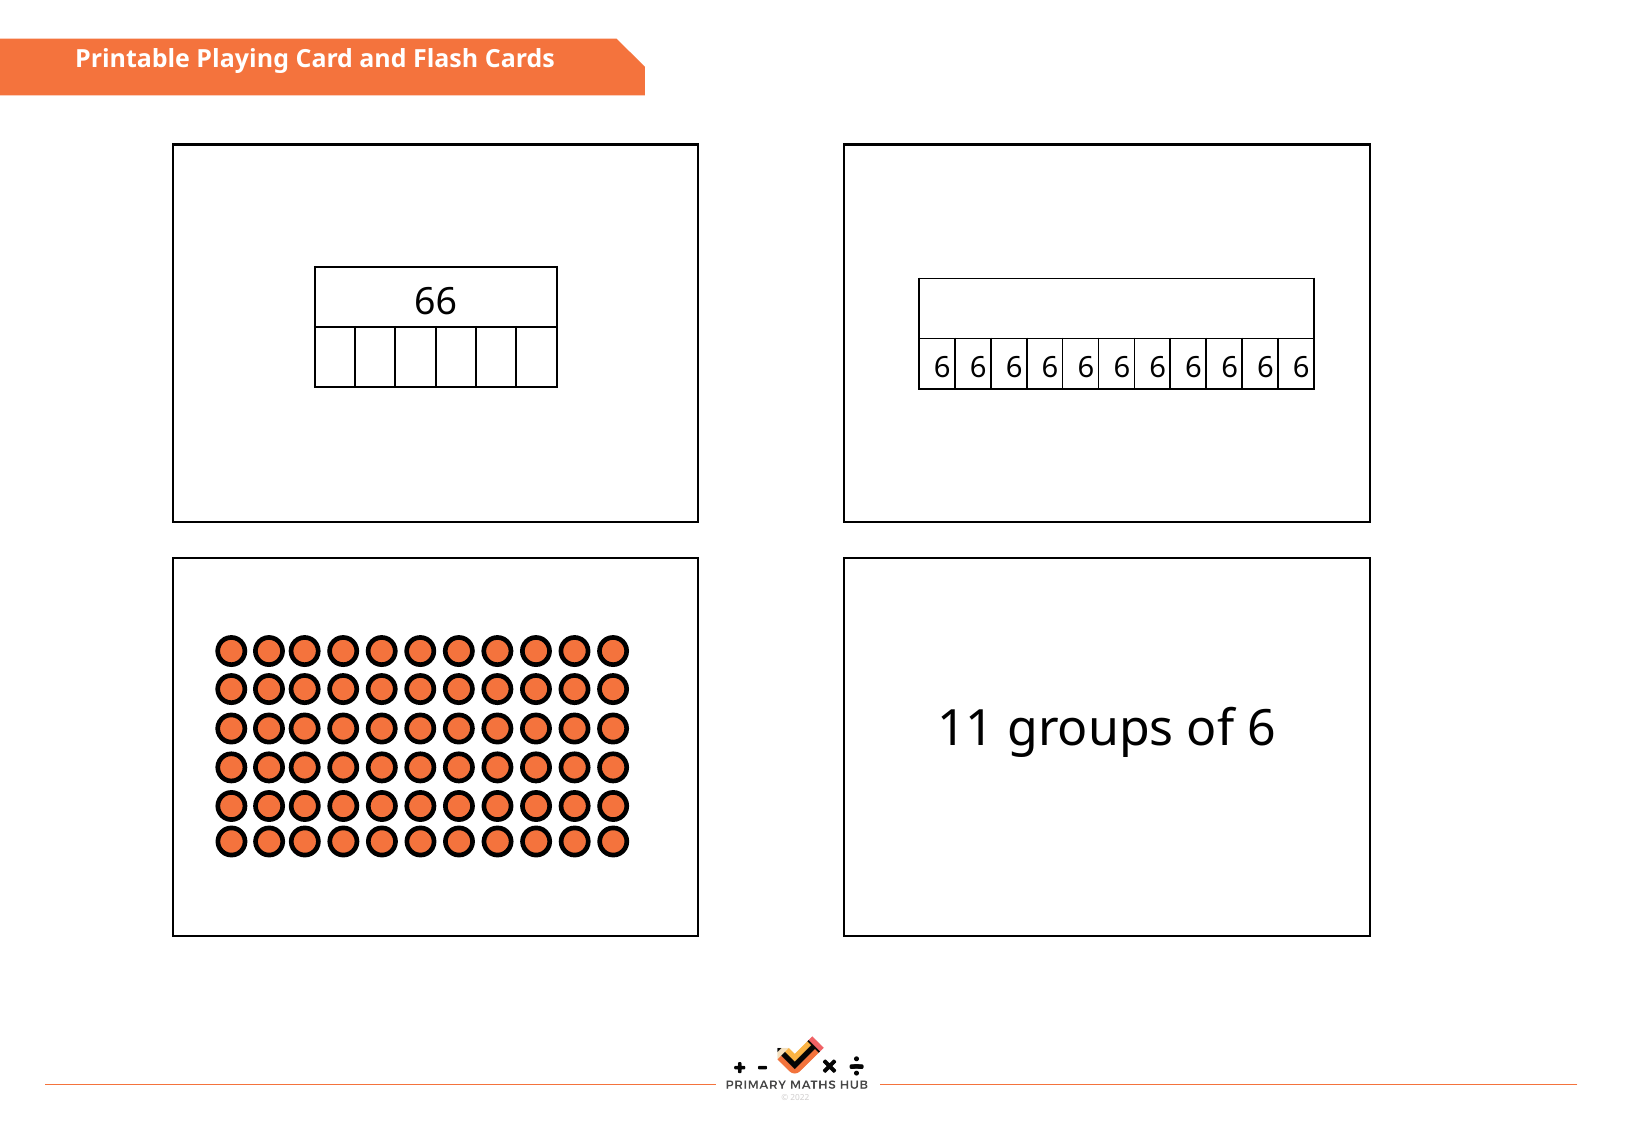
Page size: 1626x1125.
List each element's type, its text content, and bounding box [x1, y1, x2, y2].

text_box [254, 791, 284, 821]
text_box [328, 826, 359, 857]
text_box [559, 791, 590, 821]
table_cell 6 [1207, 339, 1241, 388]
text_box [482, 636, 513, 666]
table_cell 6 [1028, 339, 1062, 388]
table_cell 6 [1135, 339, 1169, 388]
text_box [559, 713, 590, 744]
text_box [444, 713, 474, 744]
table_cell [396, 328, 435, 386]
text_box [216, 752, 247, 783]
text_box [405, 636, 435, 666]
text_box [521, 713, 551, 744]
table_cell [517, 328, 556, 386]
text_box [559, 674, 590, 704]
text_box [216, 826, 247, 857]
text_box [367, 752, 397, 783]
table_header [920, 279, 1313, 338]
text_box [444, 752, 474, 783]
text_box [521, 636, 551, 666]
text_box [254, 752, 284, 783]
text_box [560, 826, 590, 857]
text_box [367, 674, 397, 704]
text_box [328, 791, 358, 821]
text_box [328, 752, 358, 783]
text_box [444, 636, 474, 666]
text_box [843, 557, 1371, 937]
table_cell 6 [992, 339, 1026, 388]
text_box [254, 674, 284, 704]
table_cell 6 [1099, 339, 1134, 388]
table_cell 6 [1243, 339, 1277, 388]
text_box [254, 636, 284, 666]
text_box [172, 557, 699, 937]
text_box [444, 826, 474, 857]
text_box [290, 826, 320, 857]
table_cell [477, 328, 515, 386]
text_box [482, 752, 513, 783]
text_box [482, 791, 513, 821]
text_box [289, 713, 320, 744]
text_box [254, 713, 284, 744]
text_box [367, 826, 397, 857]
table_cell 6 [956, 339, 990, 388]
text_box [254, 826, 284, 857]
text_box [290, 752, 320, 783]
text_box [559, 636, 590, 666]
text_box [328, 713, 358, 744]
text_box [289, 636, 320, 666]
text_box [598, 826, 628, 857]
text_box [405, 713, 435, 744]
text_box [598, 674, 628, 704]
text_box [367, 636, 397, 666]
text_box [367, 713, 397, 744]
text_box [444, 791, 474, 821]
table_cell [316, 328, 354, 386]
text_box [216, 791, 247, 821]
text_box [521, 826, 551, 857]
text_box [405, 674, 435, 704]
text_box [521, 674, 551, 704]
text_box [216, 713, 246, 744]
text_box [521, 752, 551, 783]
text_box [328, 636, 358, 666]
table_cell 6 [920, 339, 954, 388]
picture [722, 1034, 872, 1094]
table_cell [356, 328, 394, 386]
text_box [482, 826, 513, 857]
table_header 66 [316, 268, 556, 326]
text_box [367, 791, 397, 821]
text_box 11 groups of 6 [844, 688, 1370, 763]
table_cell [437, 328, 475, 386]
text_box [289, 674, 320, 704]
text_box [290, 791, 320, 821]
text_box [598, 636, 628, 666]
table_cell 6 [1279, 339, 1313, 388]
text_box [598, 713, 628, 744]
text_box © 2022 [720, 1084, 870, 1110]
text_box [405, 791, 436, 821]
text_box [328, 674, 358, 704]
text_box [405, 752, 435, 783]
text_box [172, 143, 699, 523]
text_box Printable Playing Card and Flash Cards [0, 37, 646, 97]
text_box [216, 636, 246, 666]
text_box [598, 791, 628, 821]
text_box [843, 143, 1371, 523]
text_box [598, 752, 628, 783]
text_box [521, 791, 551, 821]
text_box [482, 674, 513, 704]
table_cell 6 [1063, 339, 1098, 388]
text_box [405, 826, 436, 857]
text_box [559, 752, 590, 783]
table_cell 6 [1171, 339, 1205, 388]
text_box [482, 713, 513, 744]
text_box [444, 674, 474, 704]
text_box [216, 674, 246, 704]
